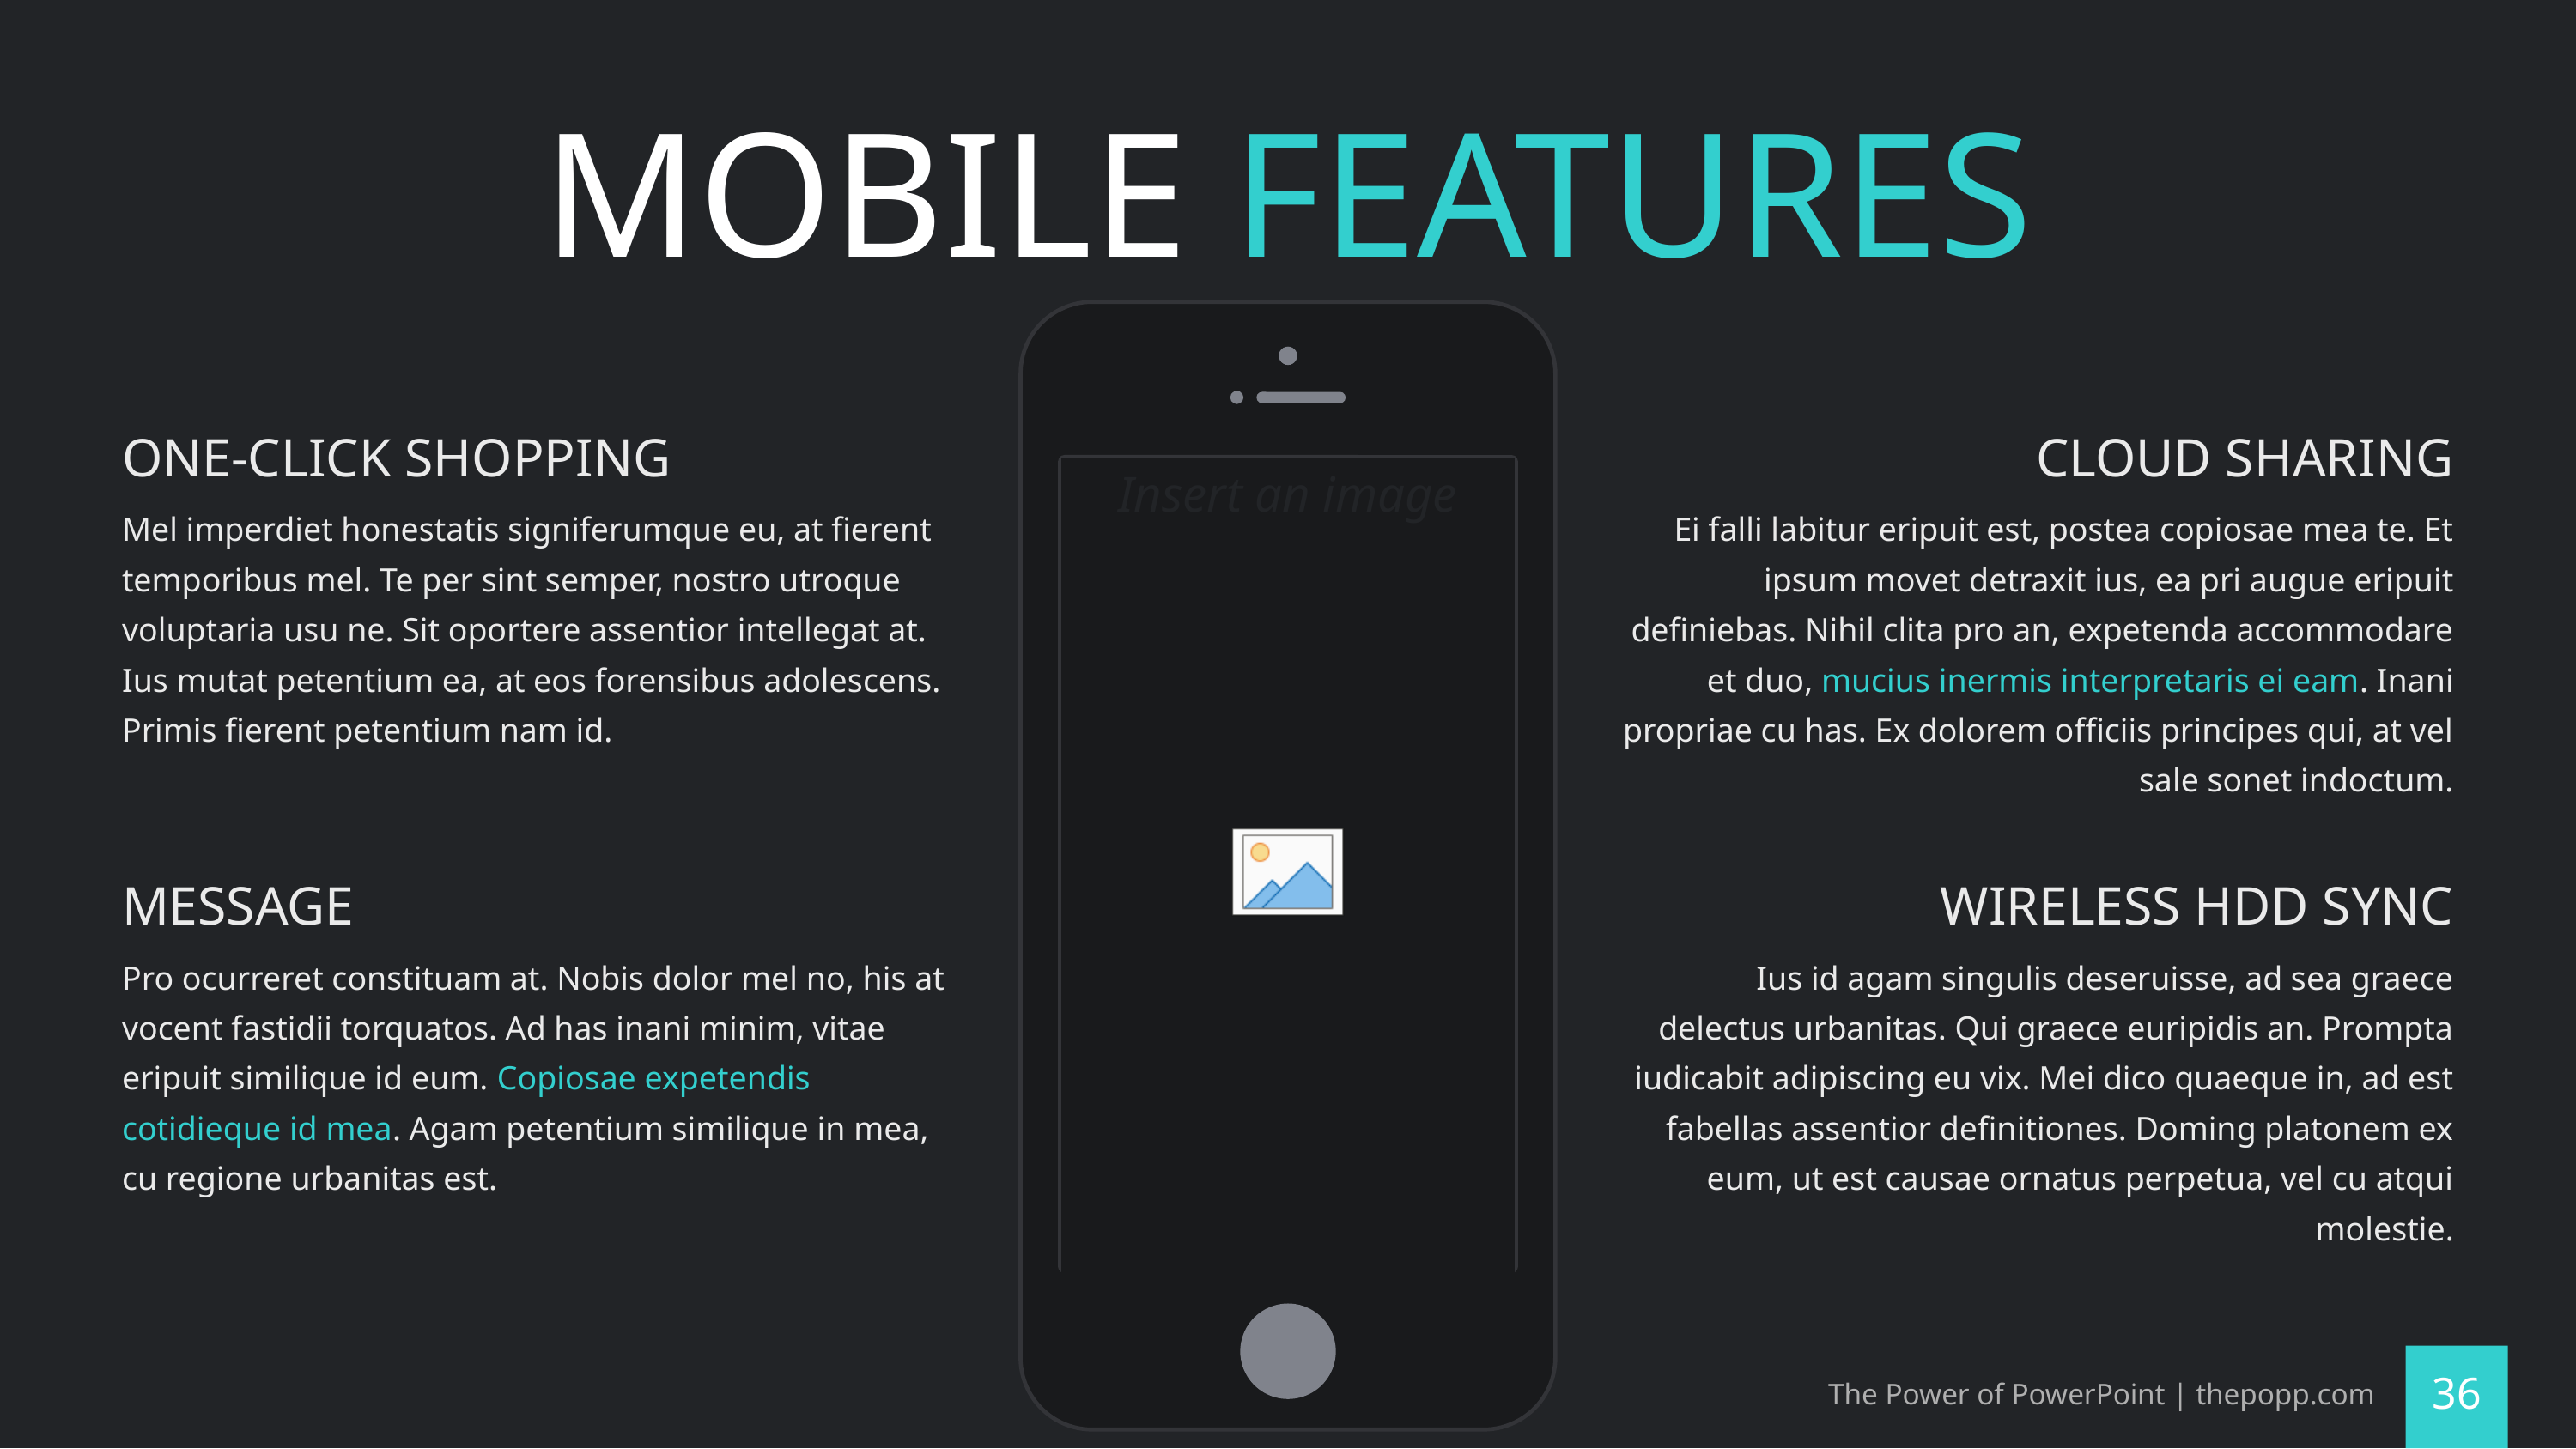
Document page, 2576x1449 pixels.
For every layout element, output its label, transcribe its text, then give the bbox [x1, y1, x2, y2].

slide_number 36 [2404, 1356, 2509, 1434]
list WIRELESS HDD SYNC [1608, 865, 2467, 939]
list MESSAGE [109, 865, 968, 939]
list Pro ocurreret constituam at. Nobis dolor mel no, his at vocent fastidii torquatos. Ad has inani minim, vitae eripuit similique id eum. Copiosae expetendis cotidieque id mea. Agam petentium similique in mea, cu regione urbanitas est. [109, 939, 968, 1241]
list Ei falli labitur eripuit est, postea copiosae mea te. Et ipsum movet detraxit ius, ea pri augue eripuit definiebas. Nihil clita pro an, expetenda accommodare et duo, mucius inermis interpretaris ei eam. Inani propriae cu has. Ex dolorem officiis principes qui, at vel sale sonet indoctum. [1608, 491, 2467, 793]
list ONE-CLICK SHOPPING [109, 417, 968, 491]
footer The Power of PowerPoint | thepopp.com [1519, 1356, 2389, 1434]
list Ius id agam singulis deseruisse, ad sea graece delectus urbanitas. Qui graece euripidis an. Prompta iudicabit adipiscing eu vix. Mei dico quaeque in, ad est fabellas assentior definitiones. Doming platonem ex eum, ut est causae ornatus perpetua, vel cu atqui molestie. [1608, 939, 2467, 1241]
picture [1060, 458, 1516, 1288]
title MOBILE FEATURES [109, 75, 2467, 302]
list Mel imperdiet honestatis signiferumque eu, at fierent temporibus mel. Te per sint semper, nostro utroque voluptaria usu ne. Sit oportere assentior intellegat at. Ius mutat petentium ea, at eos forensibus adolescens. Primis fierent petentium nam id. [109, 491, 968, 793]
list CLOUD SHARING [1608, 417, 2467, 491]
